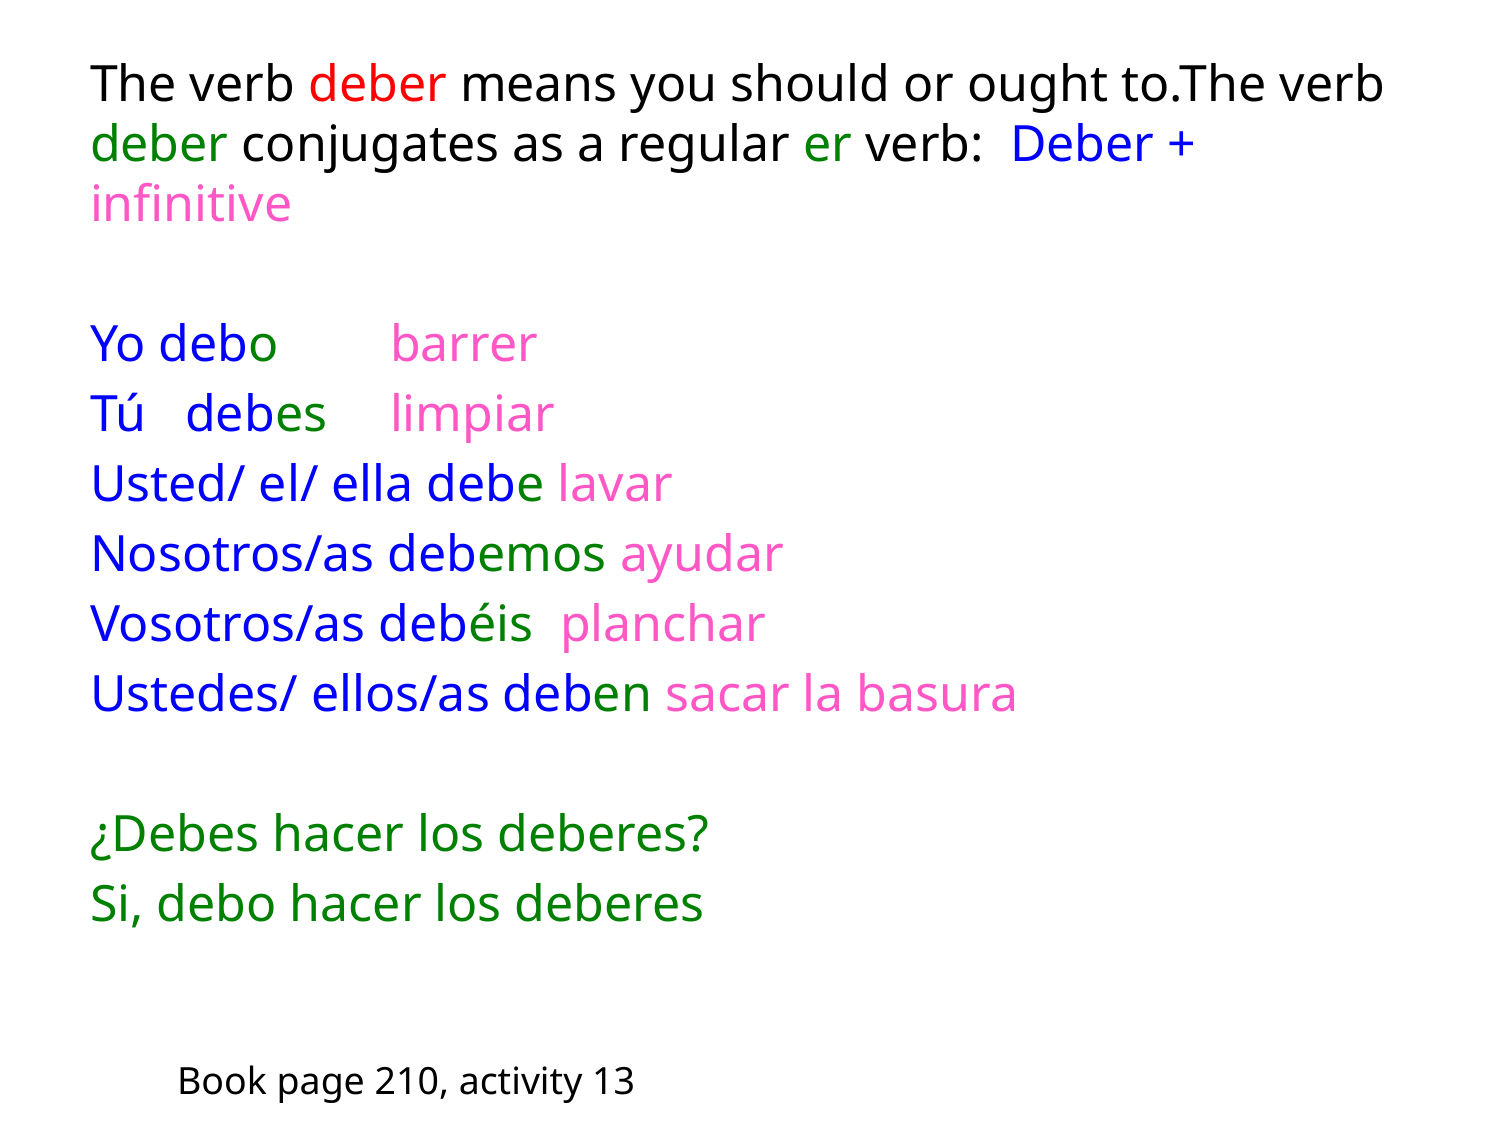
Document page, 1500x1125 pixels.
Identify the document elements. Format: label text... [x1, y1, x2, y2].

list The verb deber means you should or ought to.The verb deber conjugates as a regular er verb: Deber + infinitive Yo debo barrer Tú debes limpiar Usted/ el/ ella debe lavar Nosotros/as debemos ayudar Vosotros/as debéis planchar Ustedes/ ellos/as deben sacar la basura ¿Debes hacer los deberes? Si, debo hacer los deberes [75, 43, 1425, 1005]
text_box Book page 210, activity 13 [162, 1049, 651, 1110]
